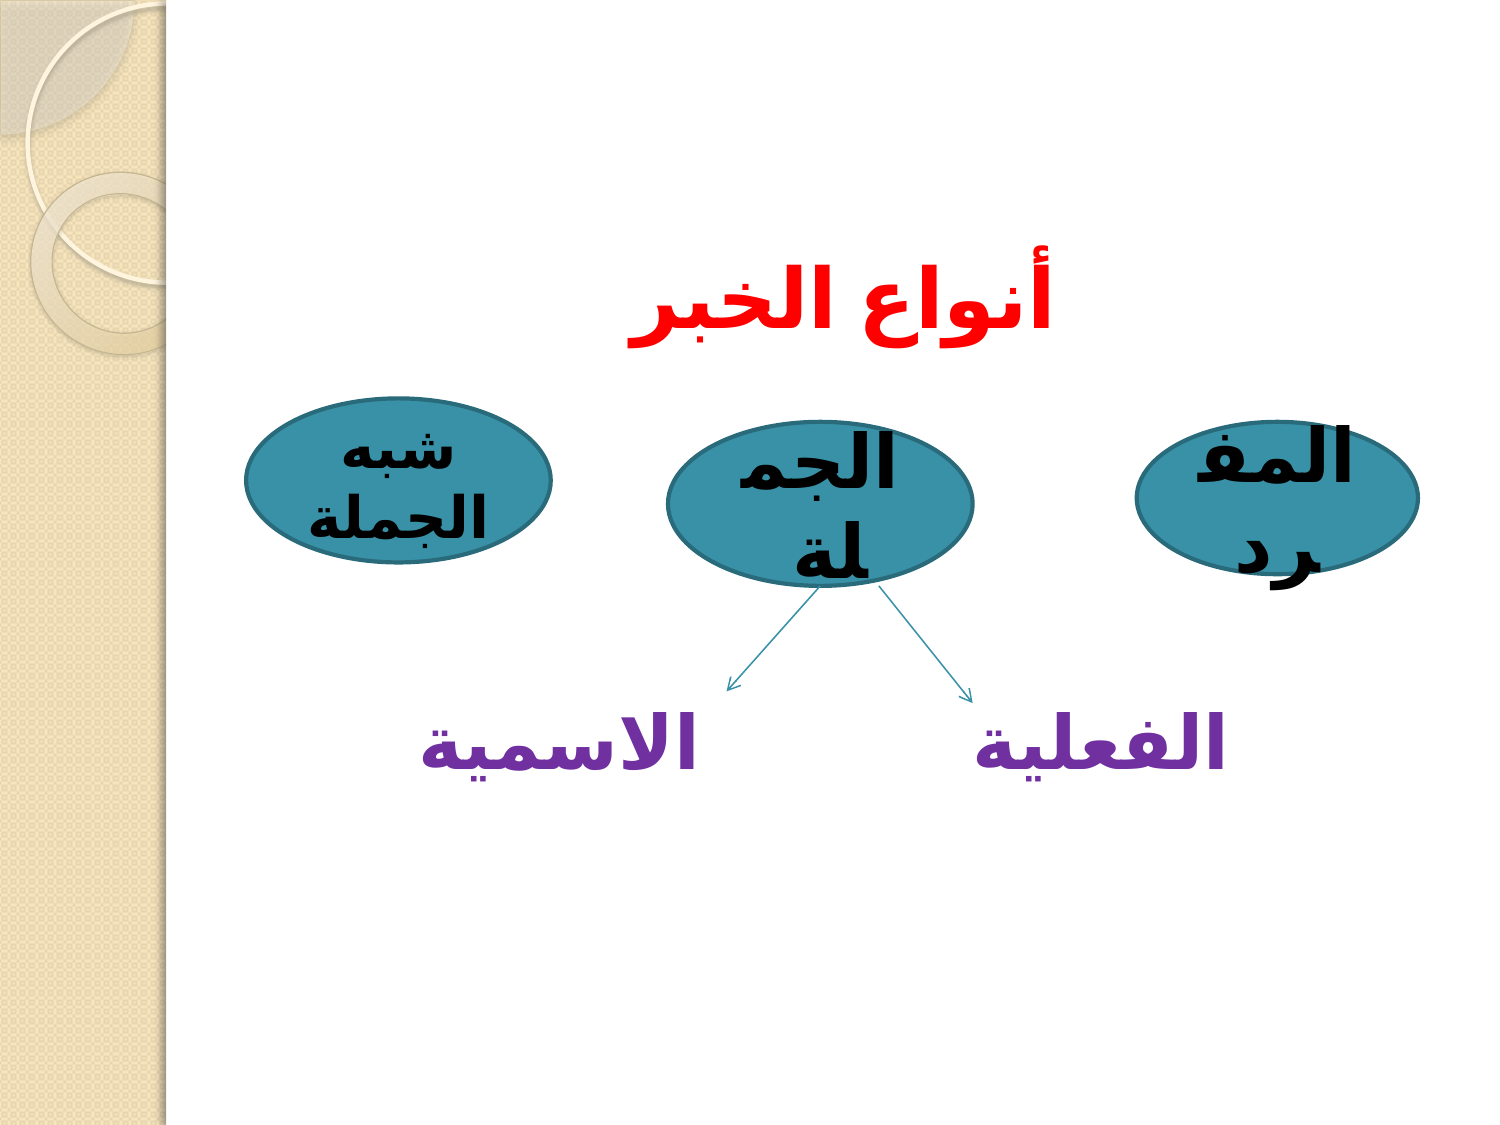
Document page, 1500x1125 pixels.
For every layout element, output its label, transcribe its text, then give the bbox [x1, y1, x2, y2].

text_box الجملة [665, 419, 975, 588]
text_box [866, 597, 985, 692]
text_box المفرد [1134, 419, 1421, 577]
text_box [720, 591, 827, 686]
list أنواع الخبر الفعلية الاسمية [235, 237, 1466, 1025]
text_box شبه الجملة [243, 396, 553, 565]
